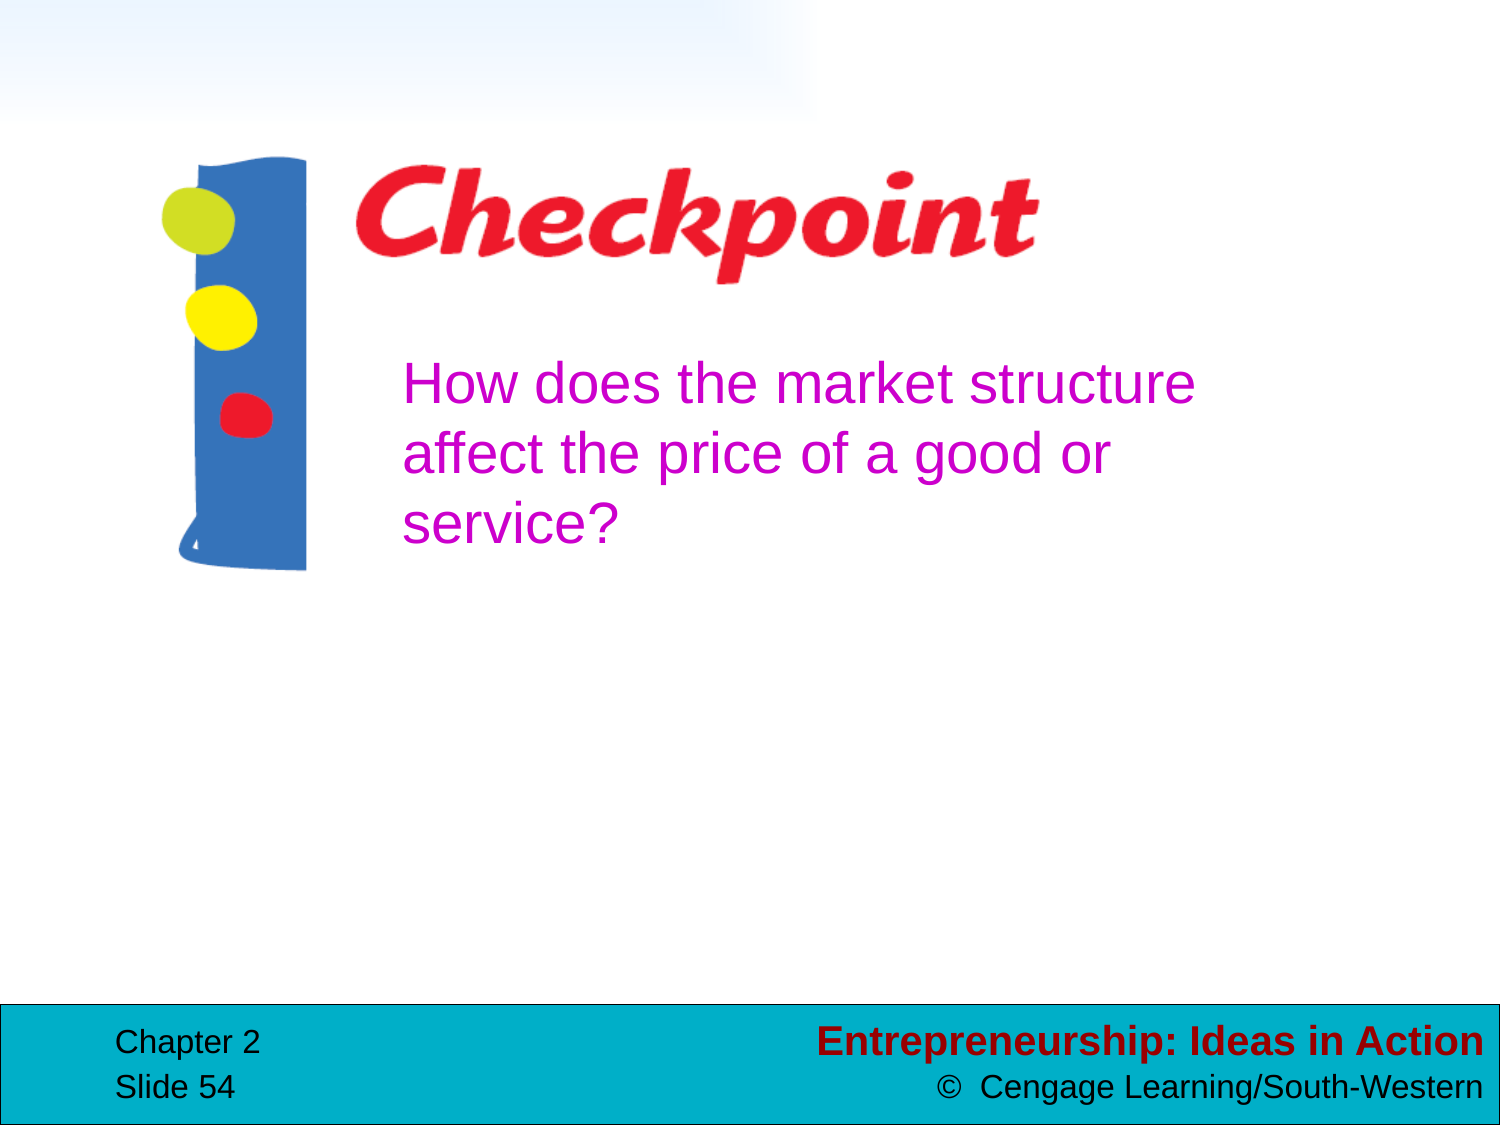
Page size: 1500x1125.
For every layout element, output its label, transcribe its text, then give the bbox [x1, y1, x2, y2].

text_box How does the market structure affect the price of a good or service? [387, 337, 1350, 563]
footer Chapter 2 [99, 1012, 413, 1037]
picture [324, 149, 1063, 296]
slide_number Slide 54 [99, 1037, 413, 1113]
picture [149, 137, 307, 588]
